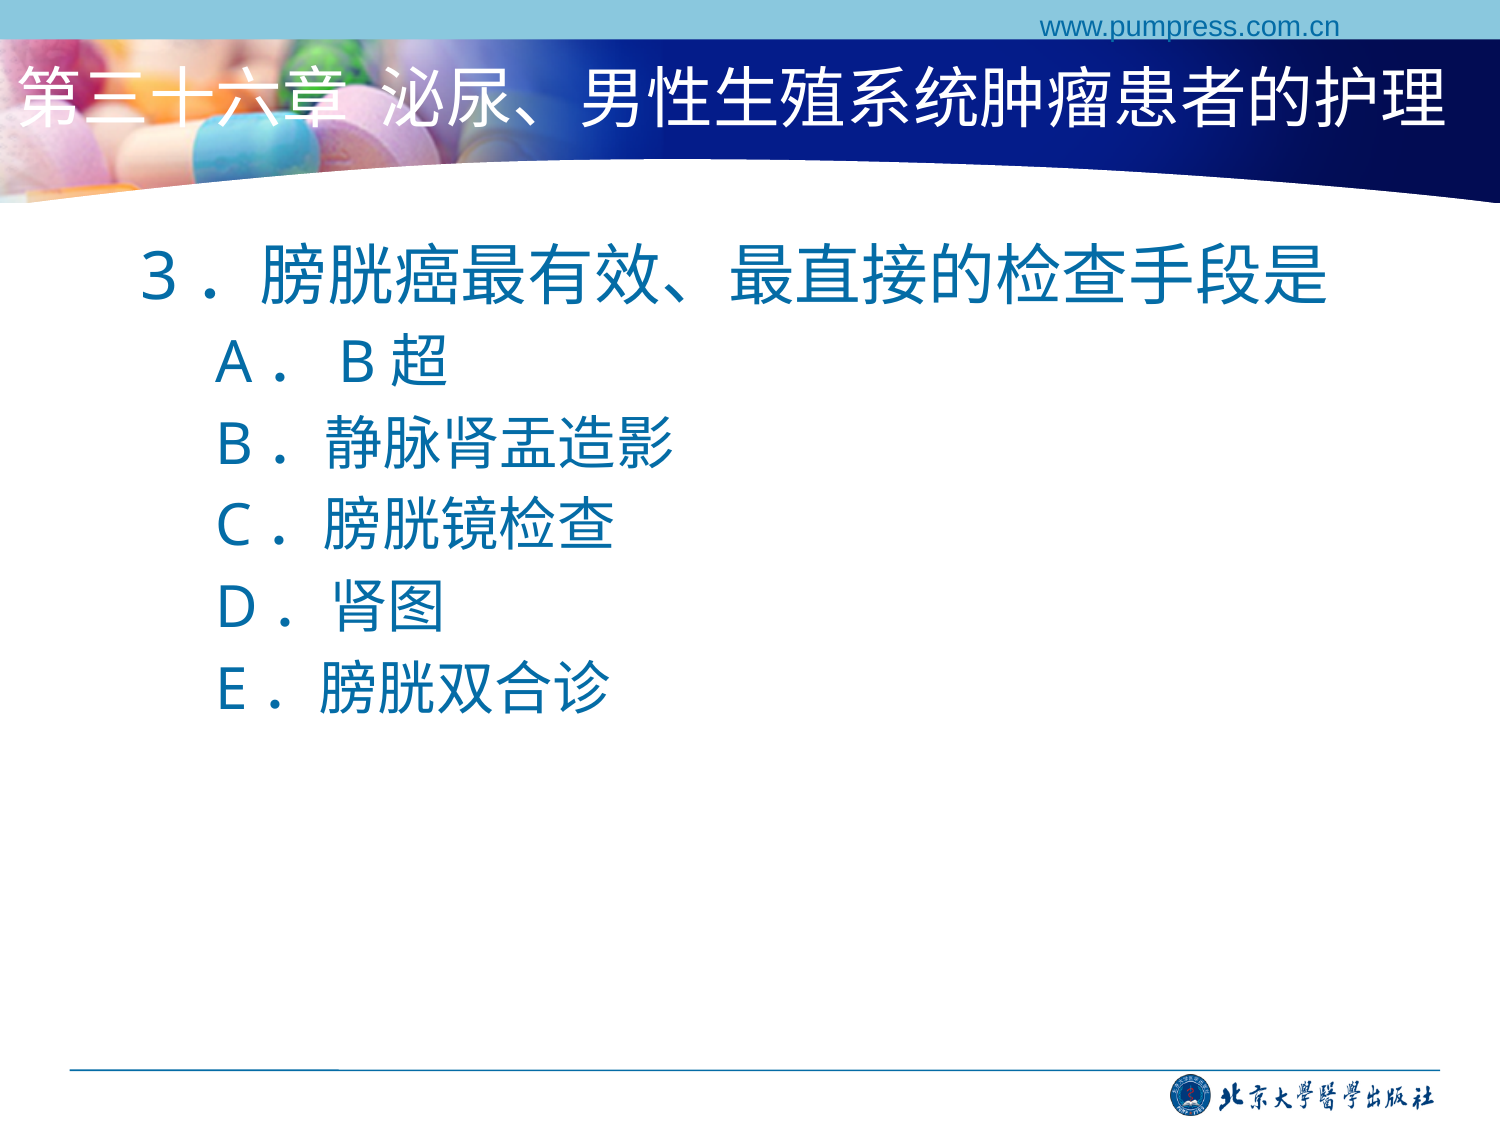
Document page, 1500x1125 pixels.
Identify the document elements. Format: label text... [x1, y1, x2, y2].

list 3．膀胱癌最有效、最直接的检查手段是 A．B超 B．静脉肾盂造影 C．膀胱镜检查 D．肾图 E．膀胱双合诊 [49, 224, 1463, 1026]
title 第三十六章 泌尿、男性生殖系统肿瘤患者的护理 [0, 49, 1463, 143]
slide_number www.pumpress.com.cn [1025, 0, 1463, 38]
picture [0, 40, 1500, 203]
picture [1170, 1074, 1436, 1118]
